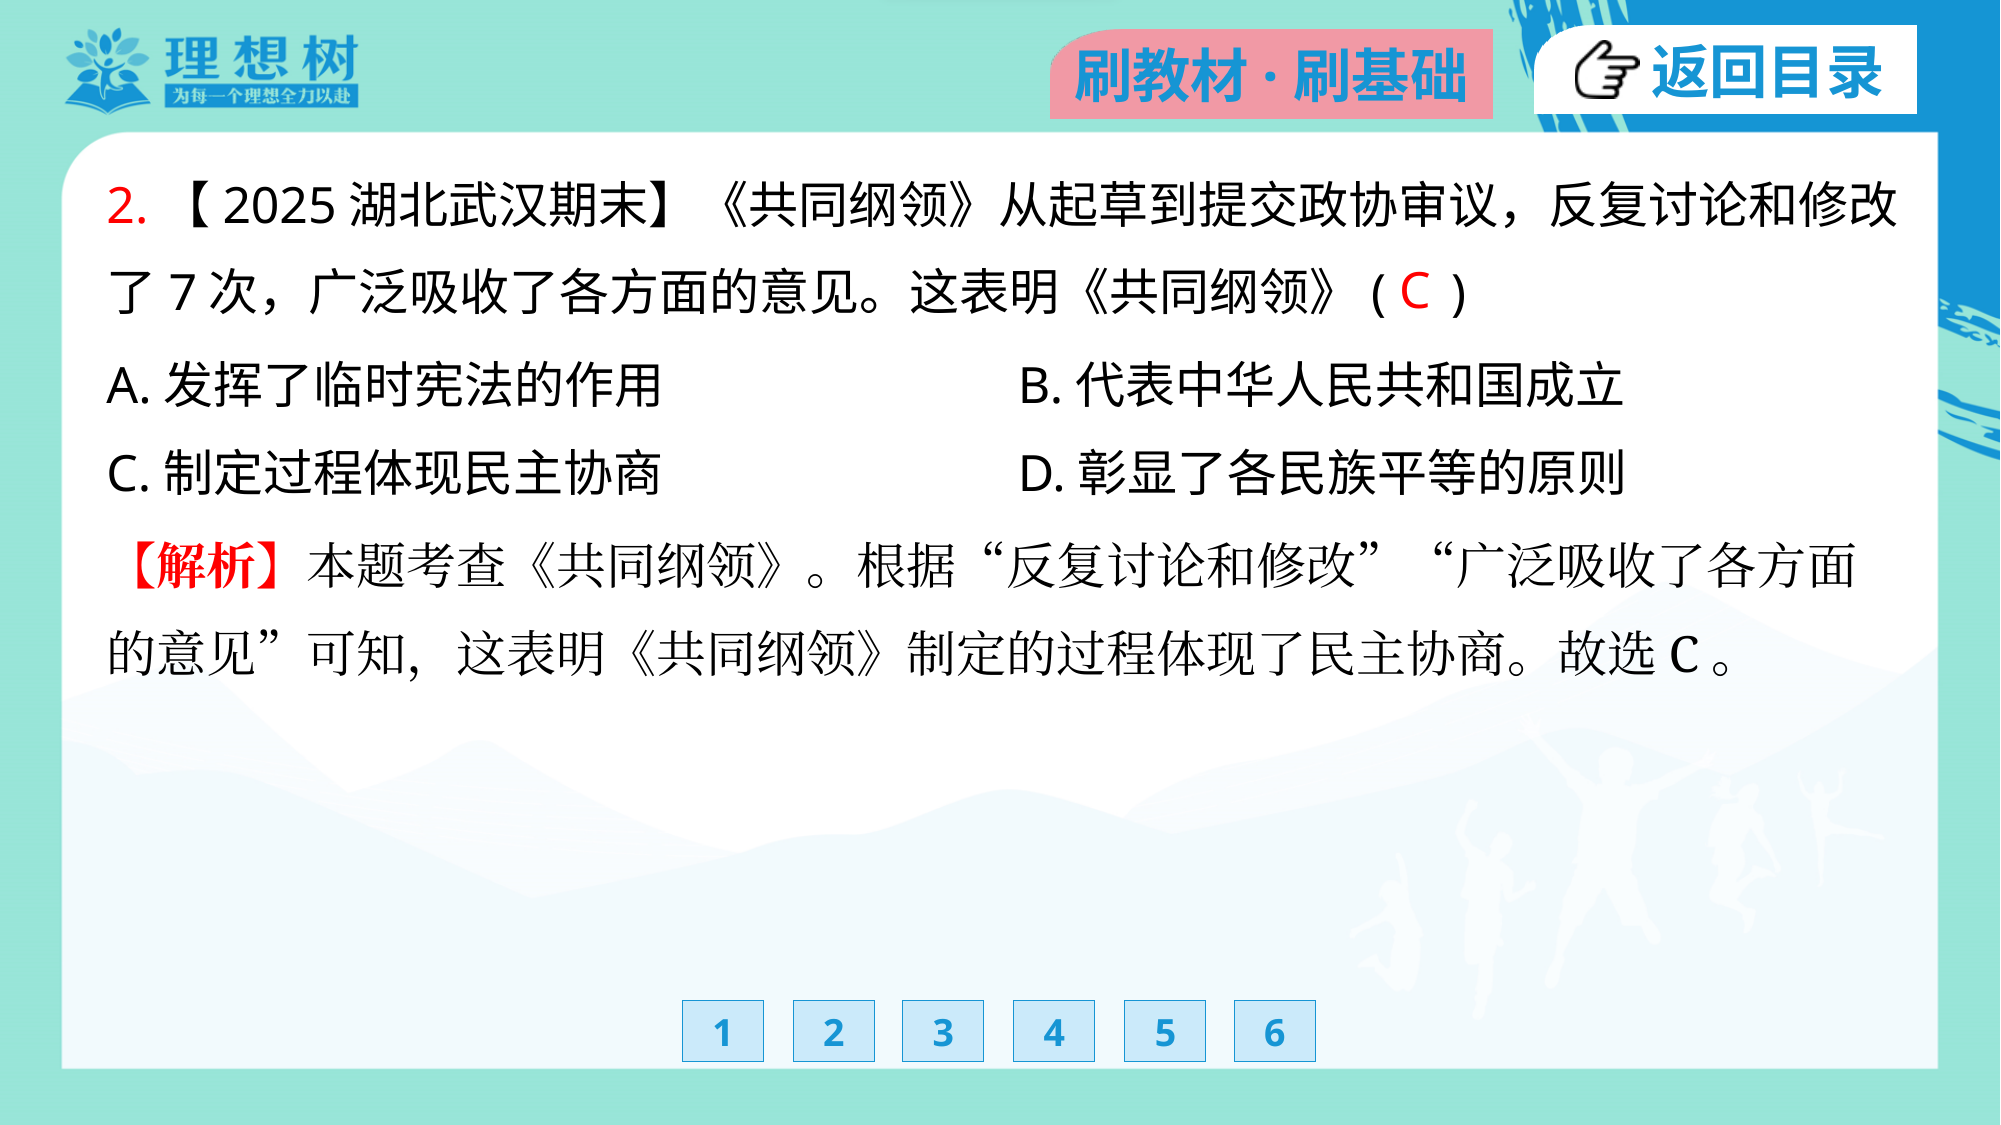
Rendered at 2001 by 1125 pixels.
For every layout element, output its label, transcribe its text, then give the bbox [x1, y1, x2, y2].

text_box A.发挥了临时宪法的作用 B.代表中华人民共和国成立 C.制定过程体现民主协商 D.彰显了各民族平等的原则 [106, 321, 1895, 492]
text_box 【解析】本题考查《共同纲领》。根据“反复讨论和修改”“广泛吸收了各方面 的意见”可知，这表明《共同纲领》制定的过程体现了民主协商。故选C。 [106, 503, 1895, 673]
text_box 2.【2025湖北武汉期末】《共同纲领》从起草到提交政协审议，反复讨论和修改 了7次，广泛吸收了各方面的意见。这表明《共同纲领》( ) [106, 141, 1895, 312]
text_box C [1384, 231, 1446, 310]
picture [0, 0, 2000, 1125]
